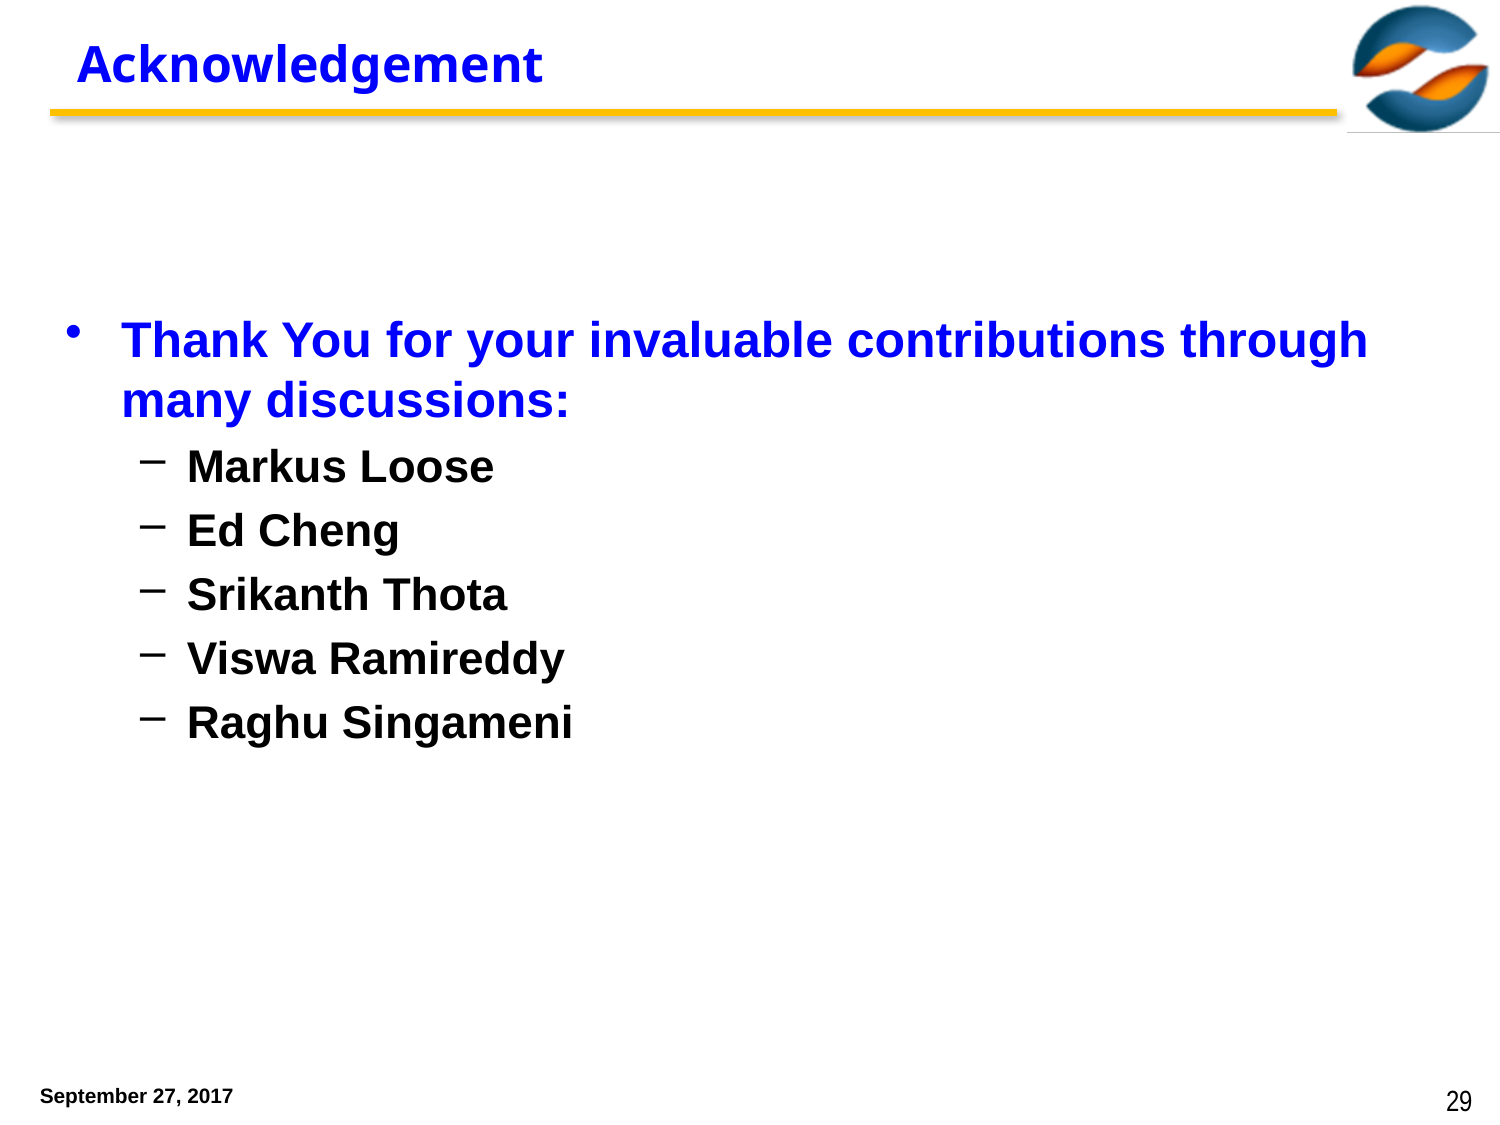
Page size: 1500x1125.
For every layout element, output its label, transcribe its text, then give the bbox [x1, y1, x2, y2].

title Acknowledgement [62, 24, 1338, 100]
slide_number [24, 1074, 250, 1113]
list Thank You for your invaluable contributions through many discussions: Markus Loose Ed Cheng Srikanth Thota Viswa Ramireddy Raghu Singameni [50, 299, 1450, 775]
picture [1347, 0, 1500, 138]
slide_number 29 [1412, 1074, 1488, 1125]
